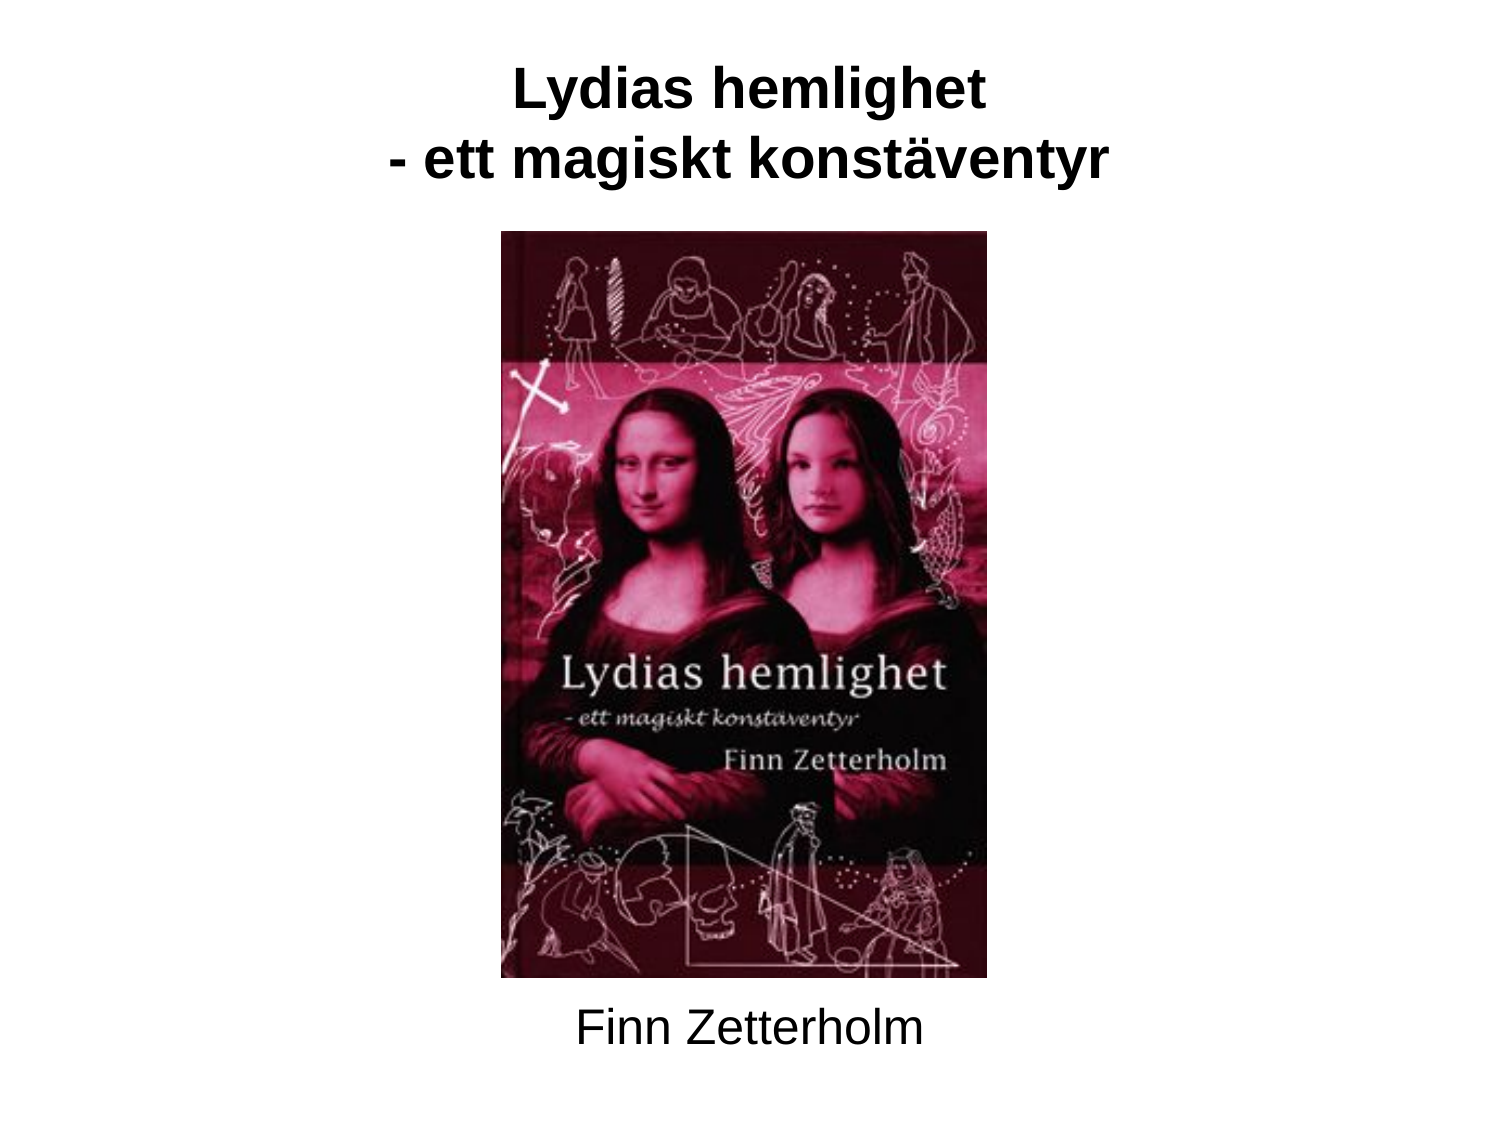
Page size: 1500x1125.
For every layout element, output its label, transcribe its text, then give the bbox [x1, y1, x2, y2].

picture [501, 231, 987, 978]
text_box Finn Zetterholm [0, 987, 1500, 1063]
text_box Lydias hemlighet - ett magiskt konstäventyr [0, 42, 1500, 198]
